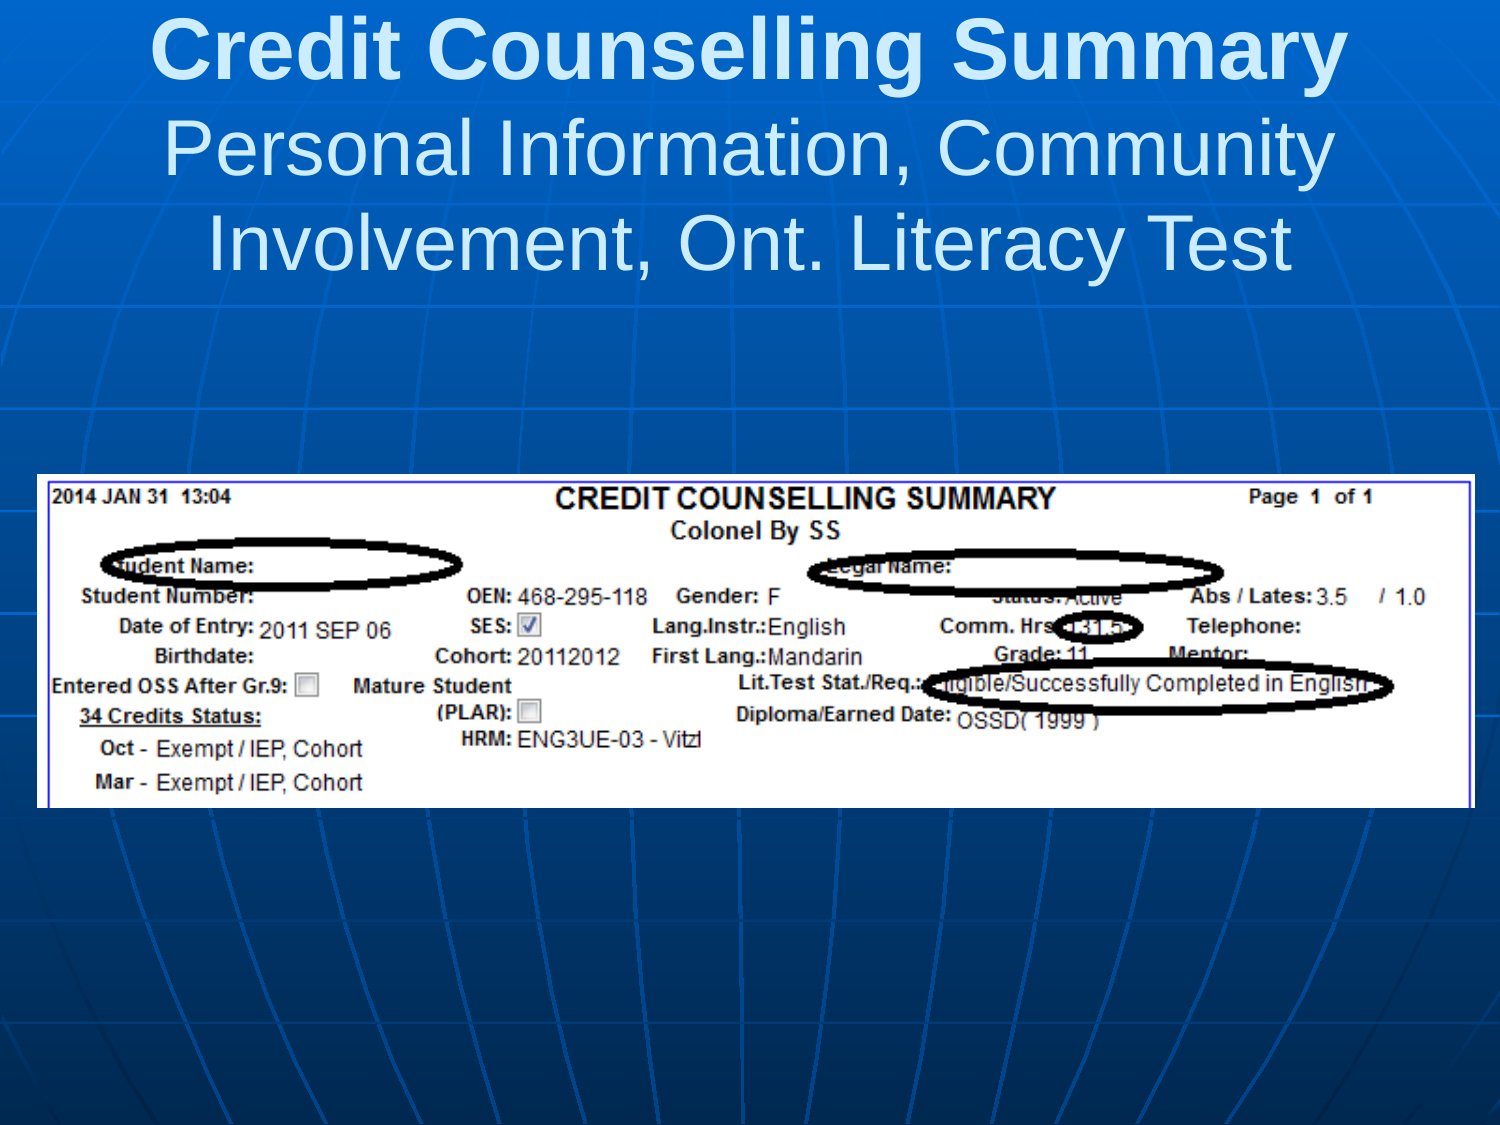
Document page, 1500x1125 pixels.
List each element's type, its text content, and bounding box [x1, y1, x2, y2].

picture [37, 474, 1476, 808]
title Credit Counselling Summary Personal Information, Community Involvement, Ont. Literacy Test [74, 45, 1426, 233]
